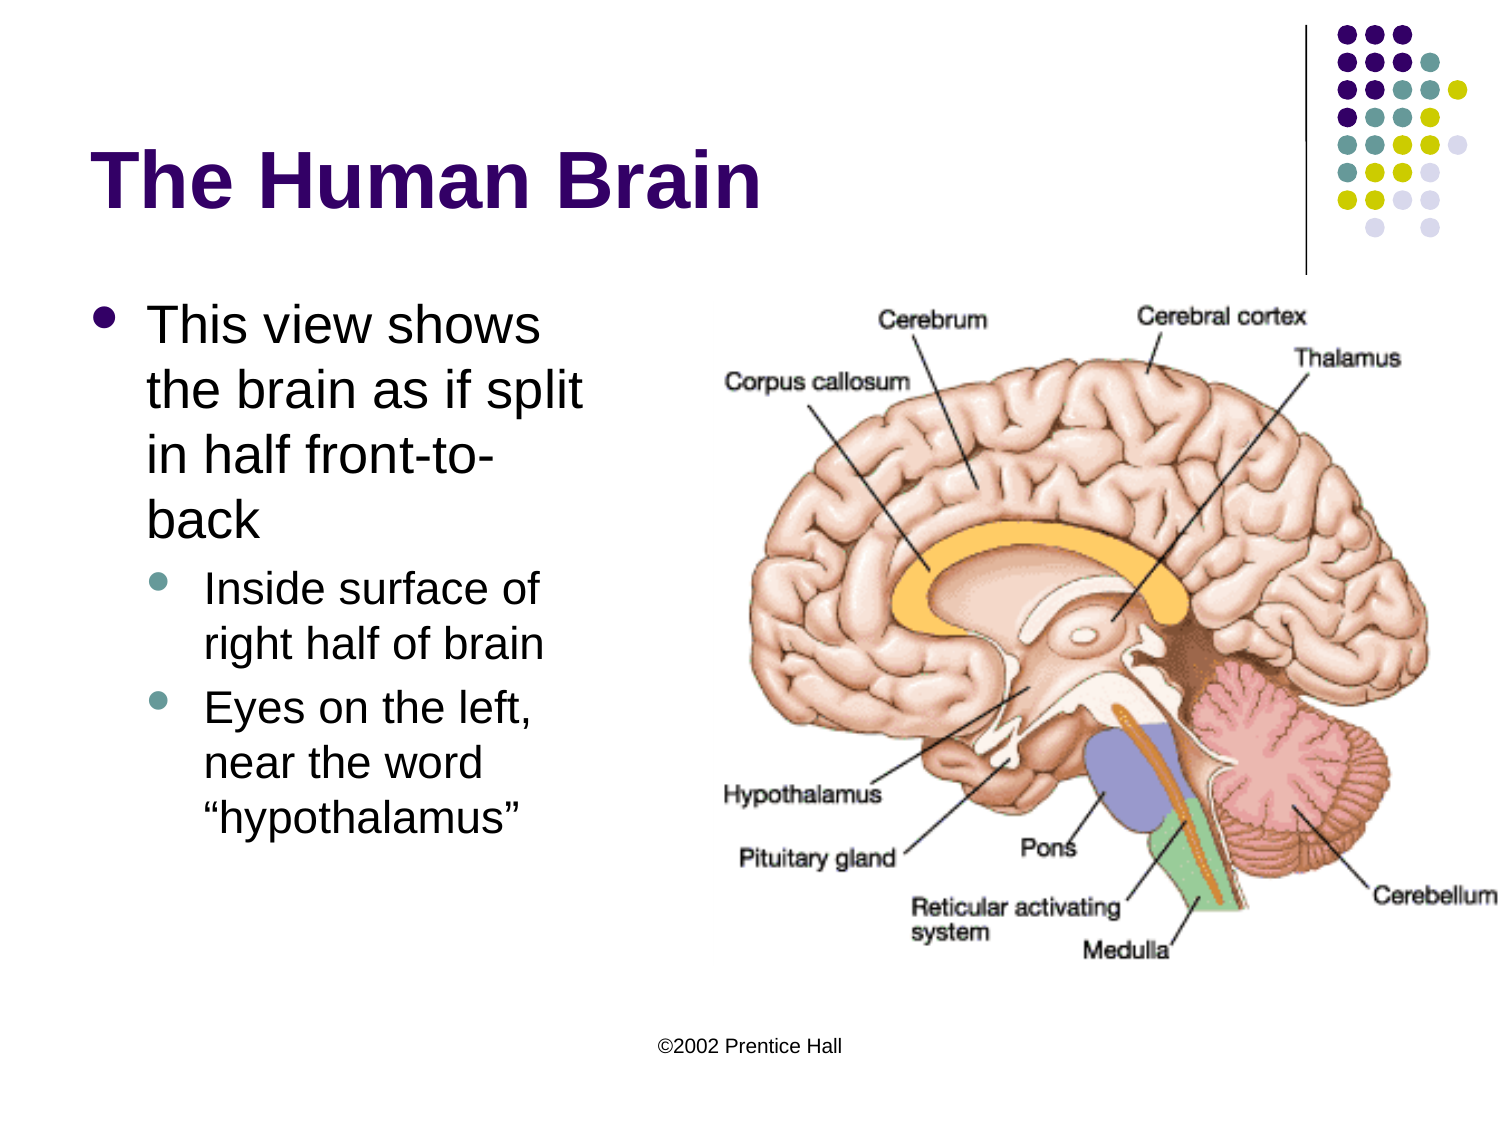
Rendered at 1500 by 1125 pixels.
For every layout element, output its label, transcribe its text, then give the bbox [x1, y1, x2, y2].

footer ©2002 Prentice Hall [512, 1025, 988, 1100]
list This view shows the brain as if split in half front-to-back Inside surface of right half of brain Eyes on the left, near the word “hypothalamus” [75, 282, 621, 1006]
title The Human Brain [75, 20, 1313, 233]
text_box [712, 300, 1500, 967]
